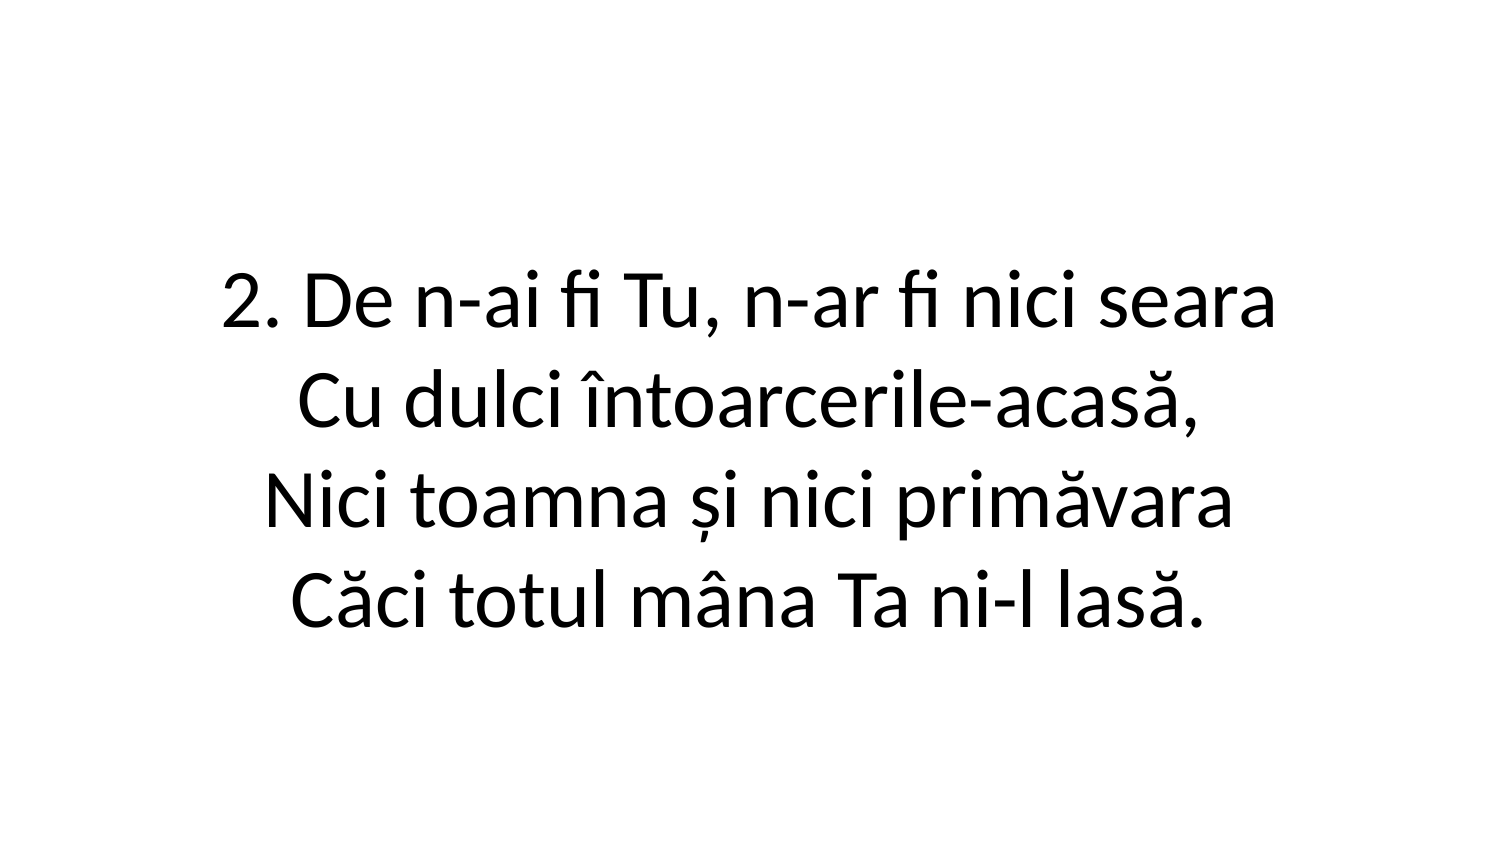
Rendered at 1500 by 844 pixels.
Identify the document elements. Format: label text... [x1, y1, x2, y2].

text_box 2. De n-ai fi Tu, n-ar fi nici seara Cu dulci întoarcerile-acasă, Nici toamna și nici primăvara Căci totul mâna Ta ni-l lasă. [205, 192, 1295, 652]
